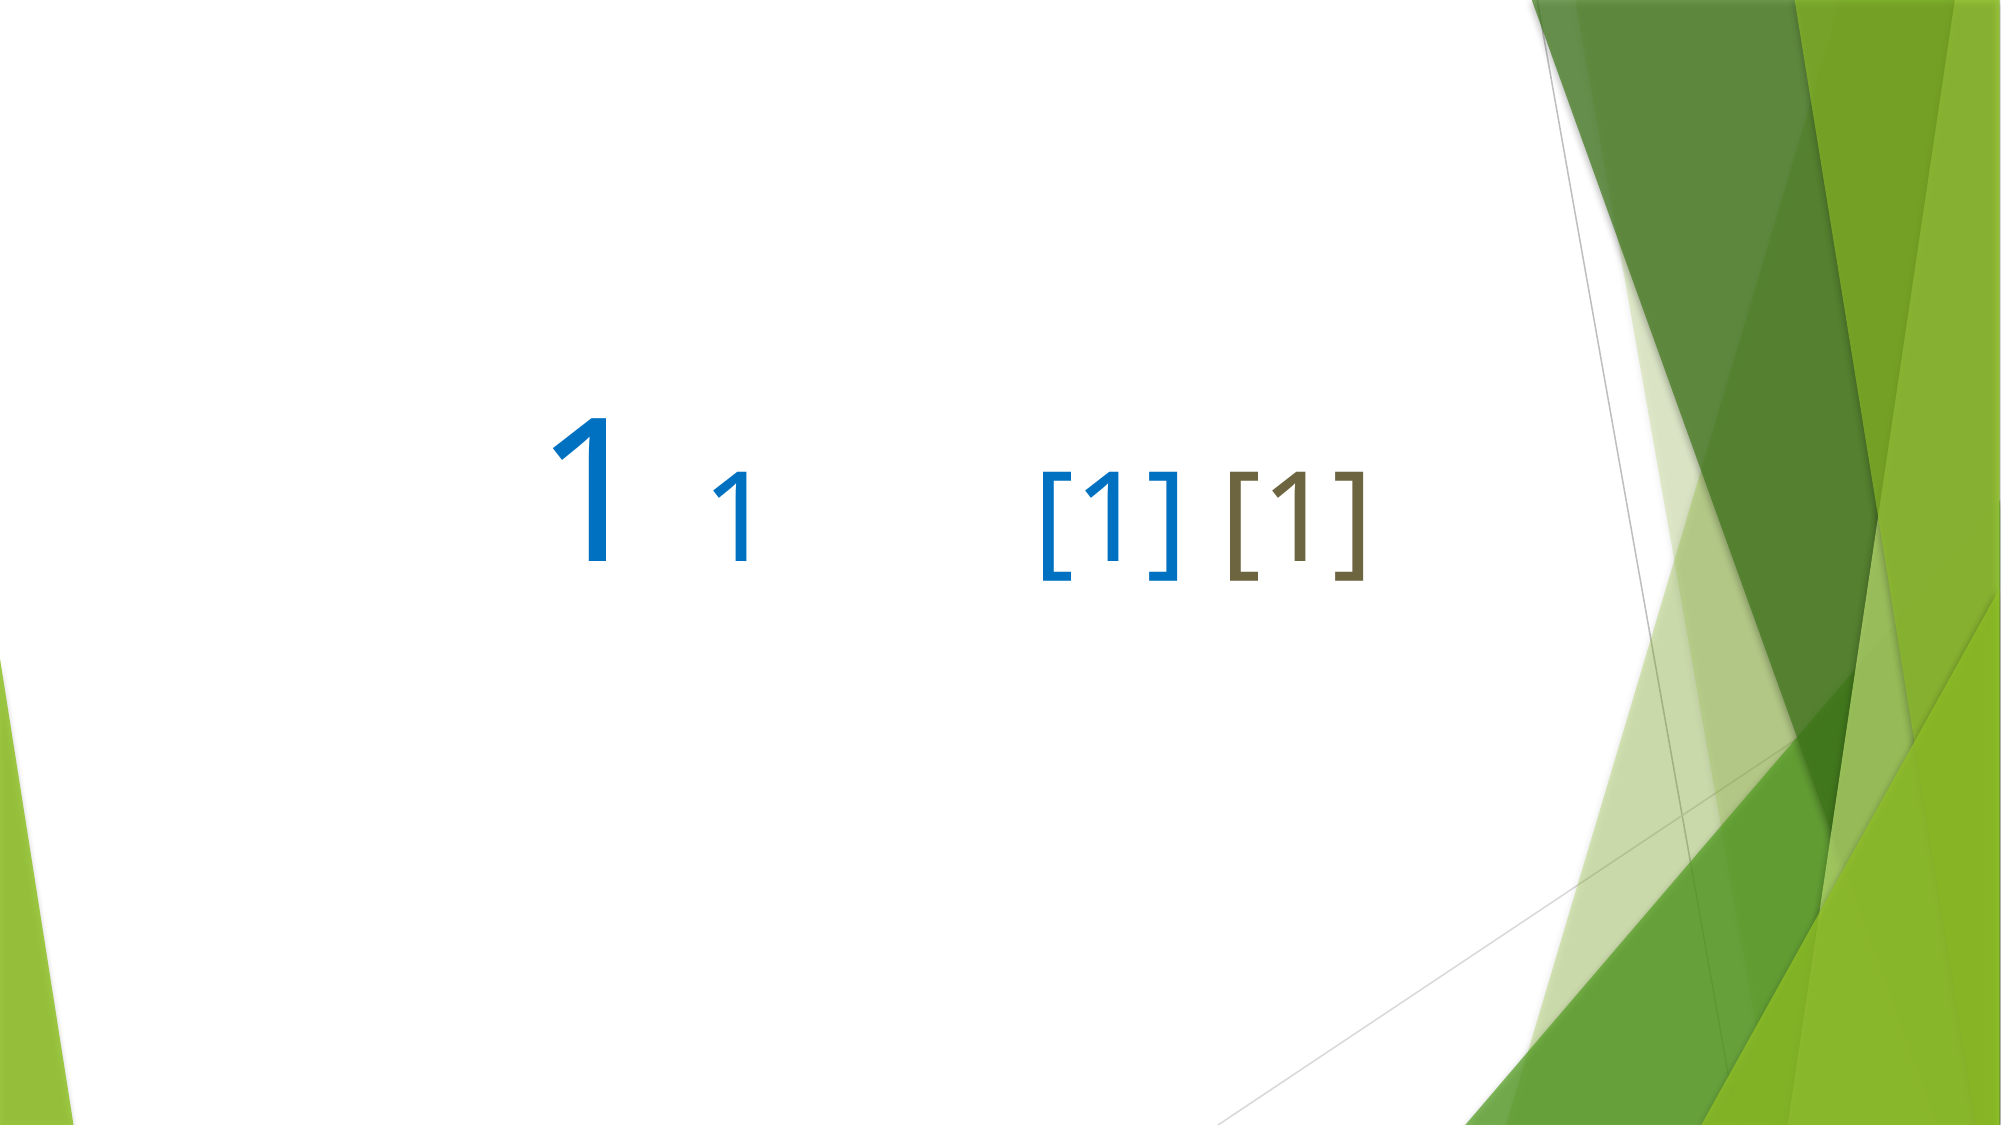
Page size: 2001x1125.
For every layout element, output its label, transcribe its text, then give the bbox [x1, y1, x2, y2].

list 1 1 [1] [1] [111, 354, 1522, 992]
